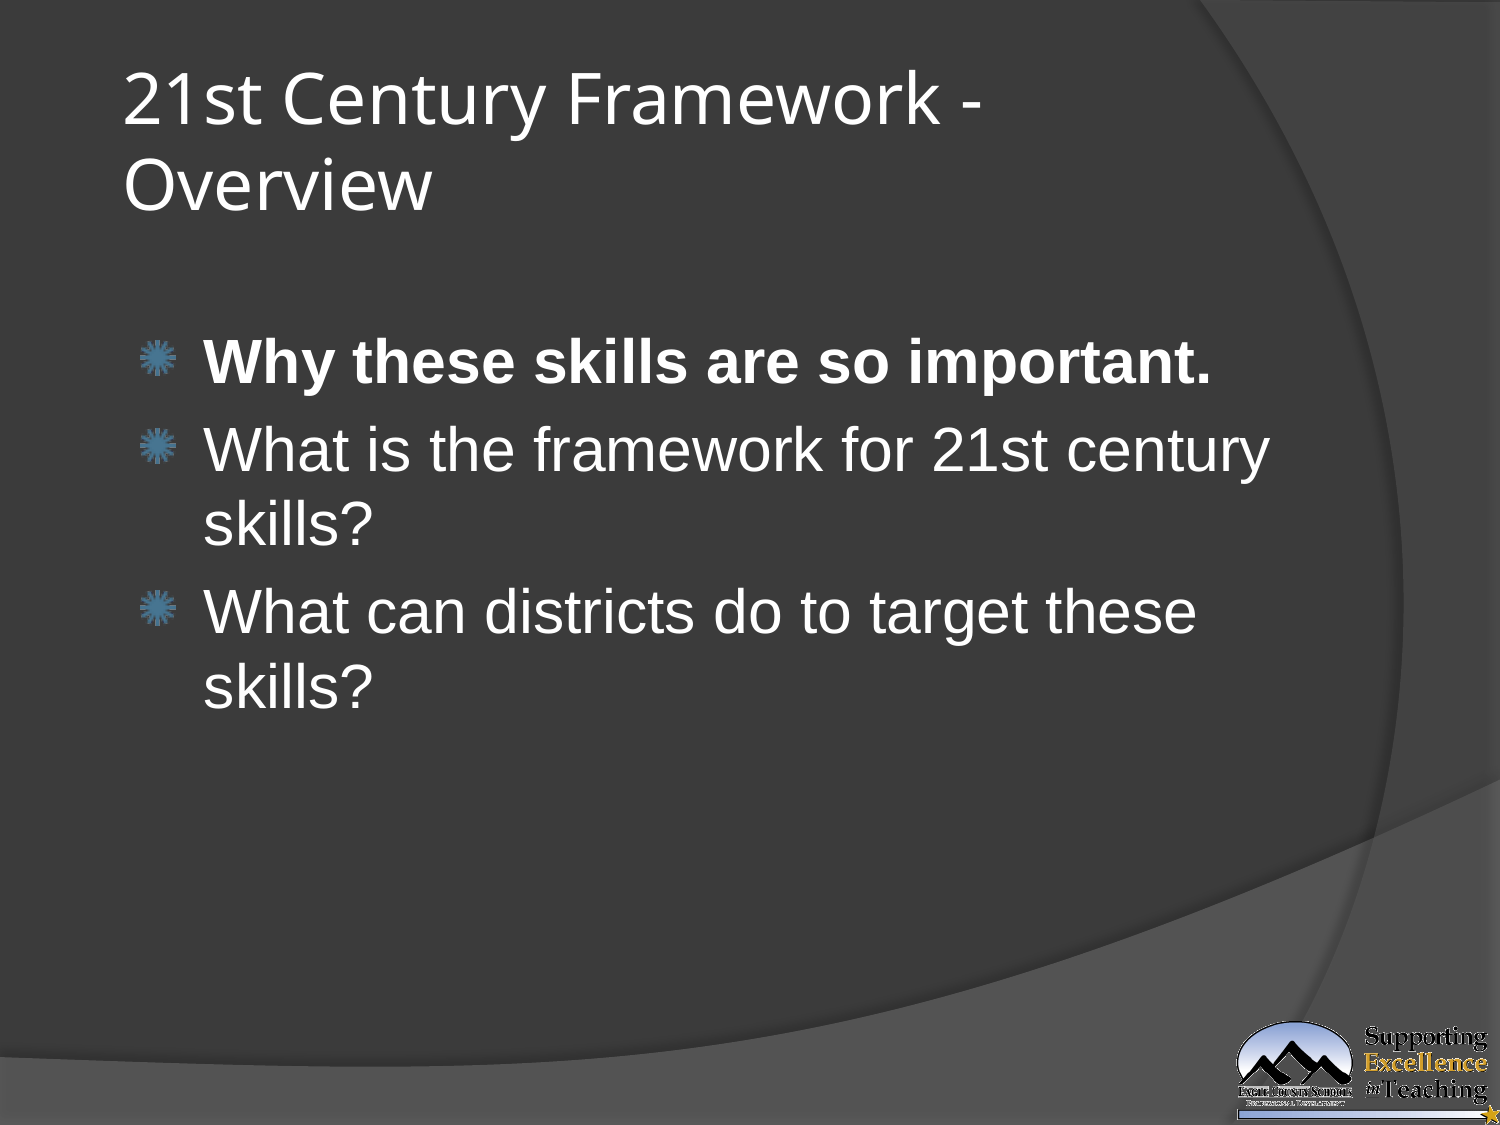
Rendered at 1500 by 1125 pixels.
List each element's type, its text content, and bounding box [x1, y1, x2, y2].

picture [140, 340, 176, 376]
title 21st Century Framework - Overview [75, 45, 1300, 233]
picture [140, 428, 176, 464]
picture [140, 590, 176, 626]
list Why these skills are so important. What is the framework for 21st century skills? What can districts do to target these skills? [120, 313, 1380, 954]
picture [1236, 1020, 1500, 1125]
